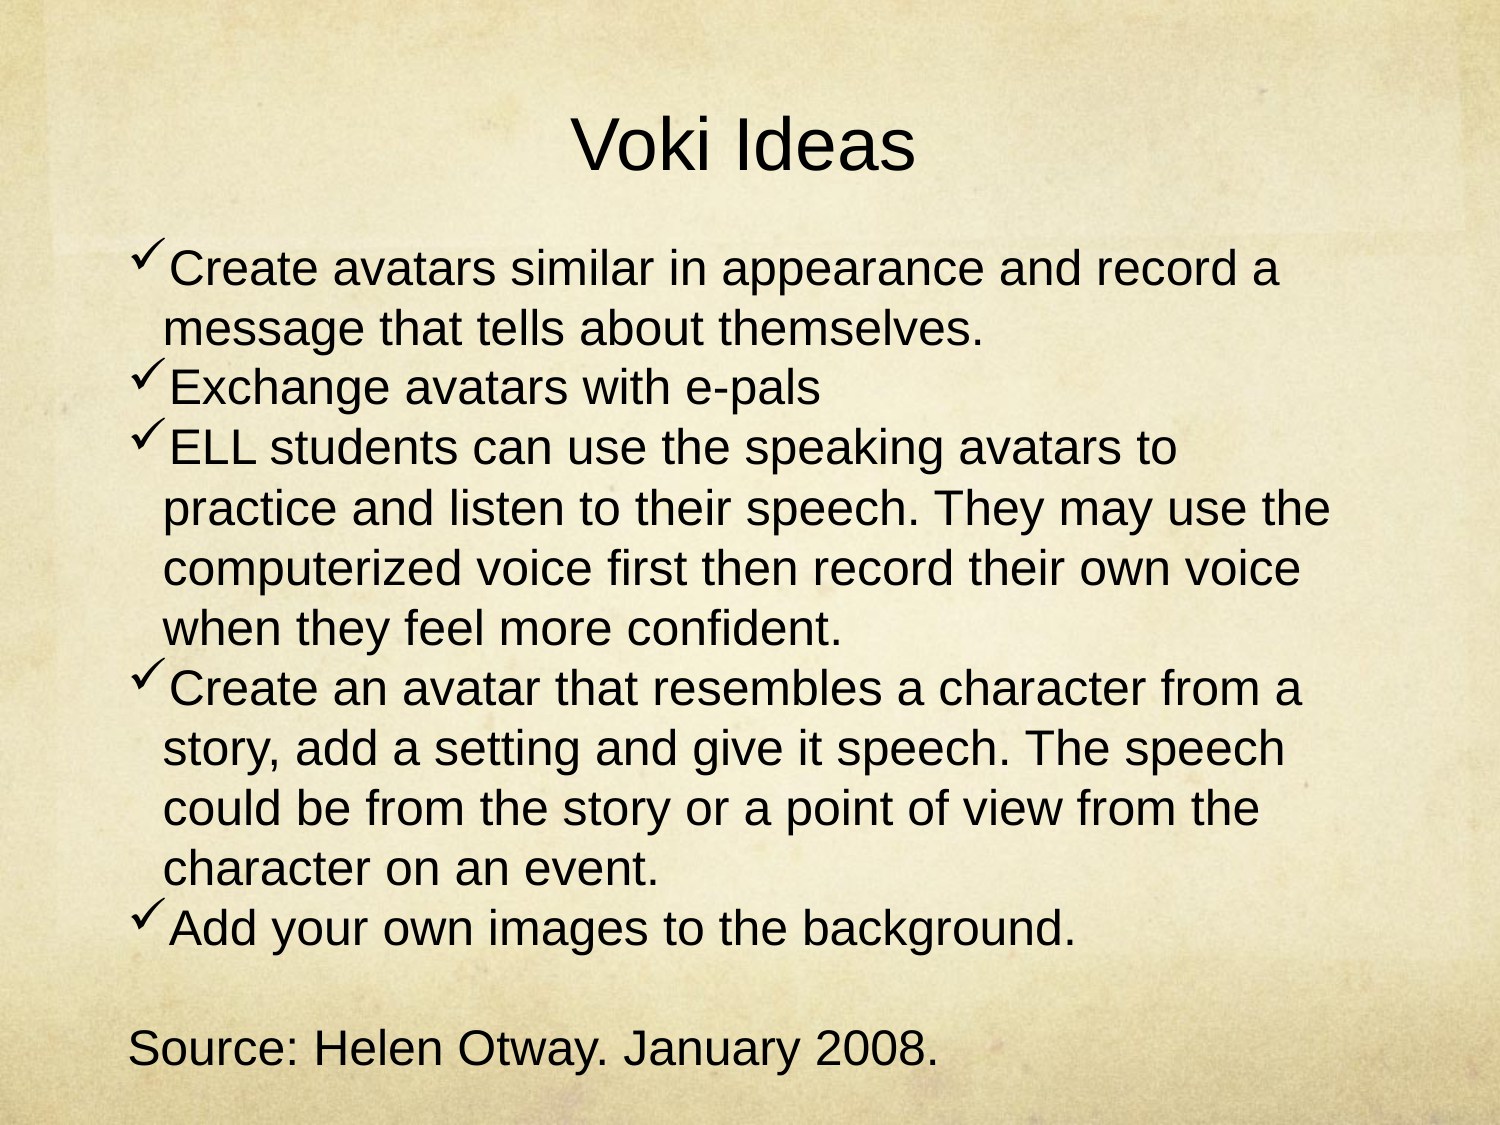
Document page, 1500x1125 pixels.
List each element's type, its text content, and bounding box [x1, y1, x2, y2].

text_box Voki Ideas Create avatars similar in appearance and record a message that tells about themselves. Exchange avatars with e-pals ELL students can use the speaking avatars to practice and listen to their speech. They may use the computerized voice first then record their own voice when they feel more confident. Create an avatar that resembles a character from a story, add a setting and give it speech. The speech could be from the story or a point of view from the character on an event. Add your own images to the background. Source: Helen Otway. January 2008. [112, 87, 1375, 1125]
picture [0, 0, 1500, 1125]
